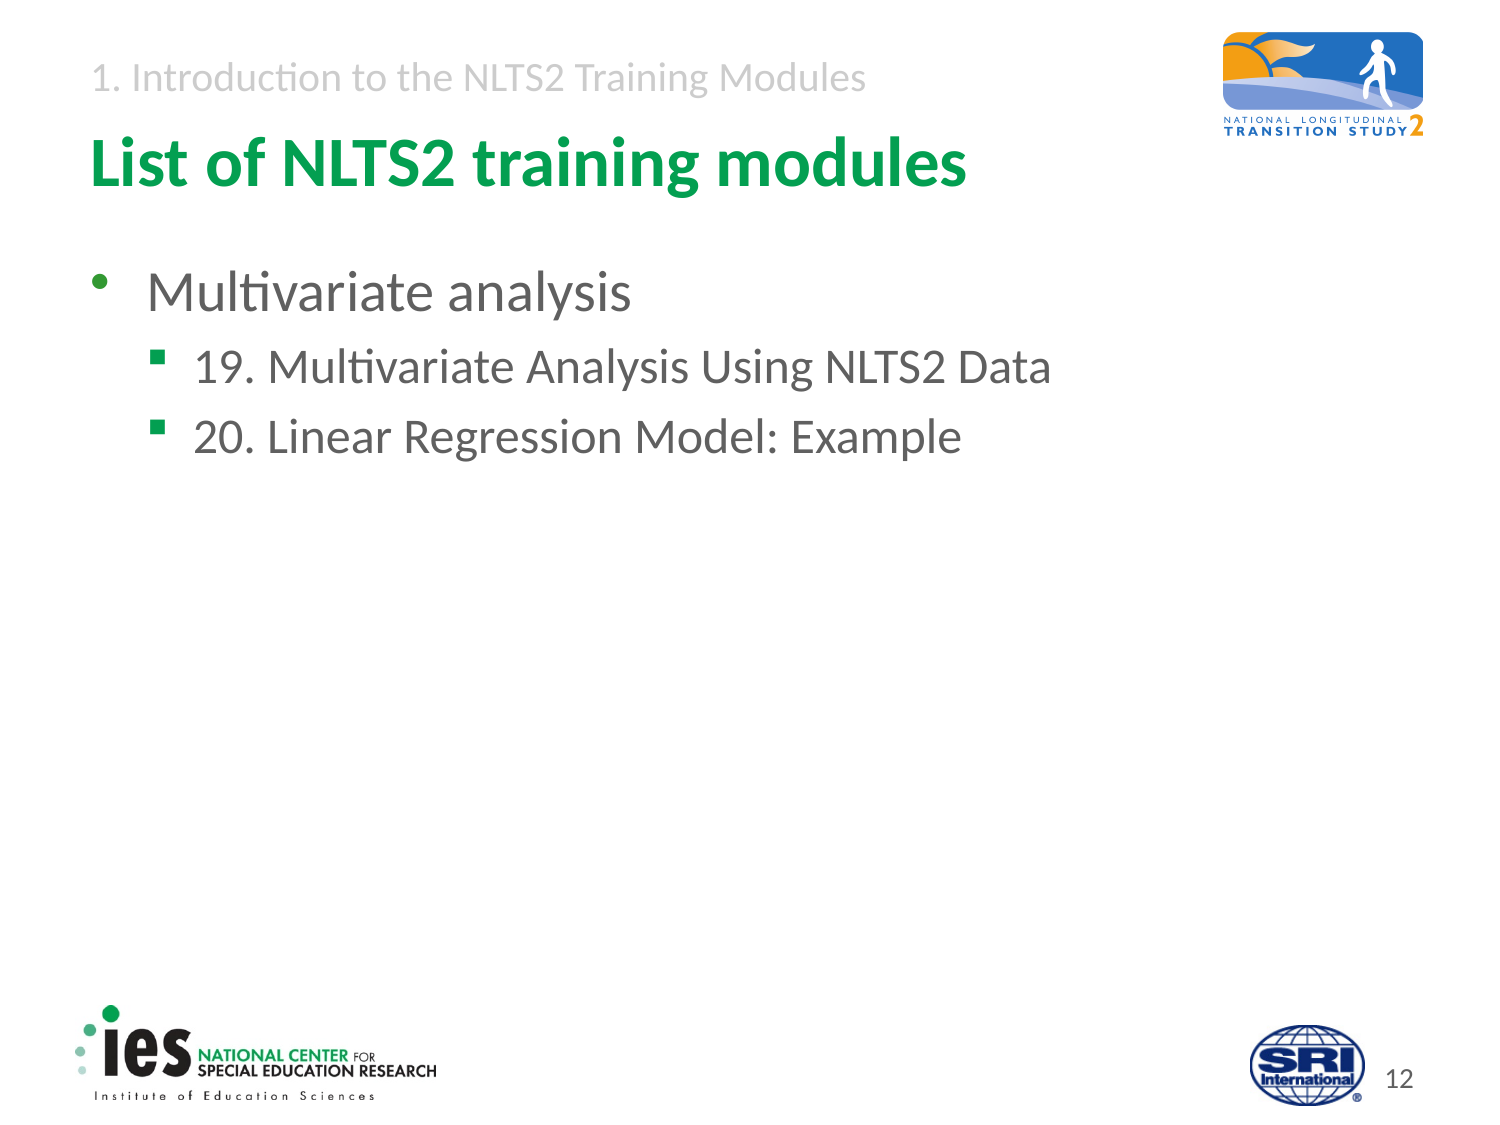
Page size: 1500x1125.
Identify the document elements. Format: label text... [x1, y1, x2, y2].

slide_number 11 [1325, 1051, 1430, 1125]
list Multivariate analysis 19. Multivariate Analysis Using NLTS2 Data 20. Linear Regression Model: Example [74, 245, 1426, 989]
picture [1250, 1025, 1365, 1106]
picture [75, 1005, 436, 1100]
title List of NLTS2 training modules [74, 90, 1426, 226]
